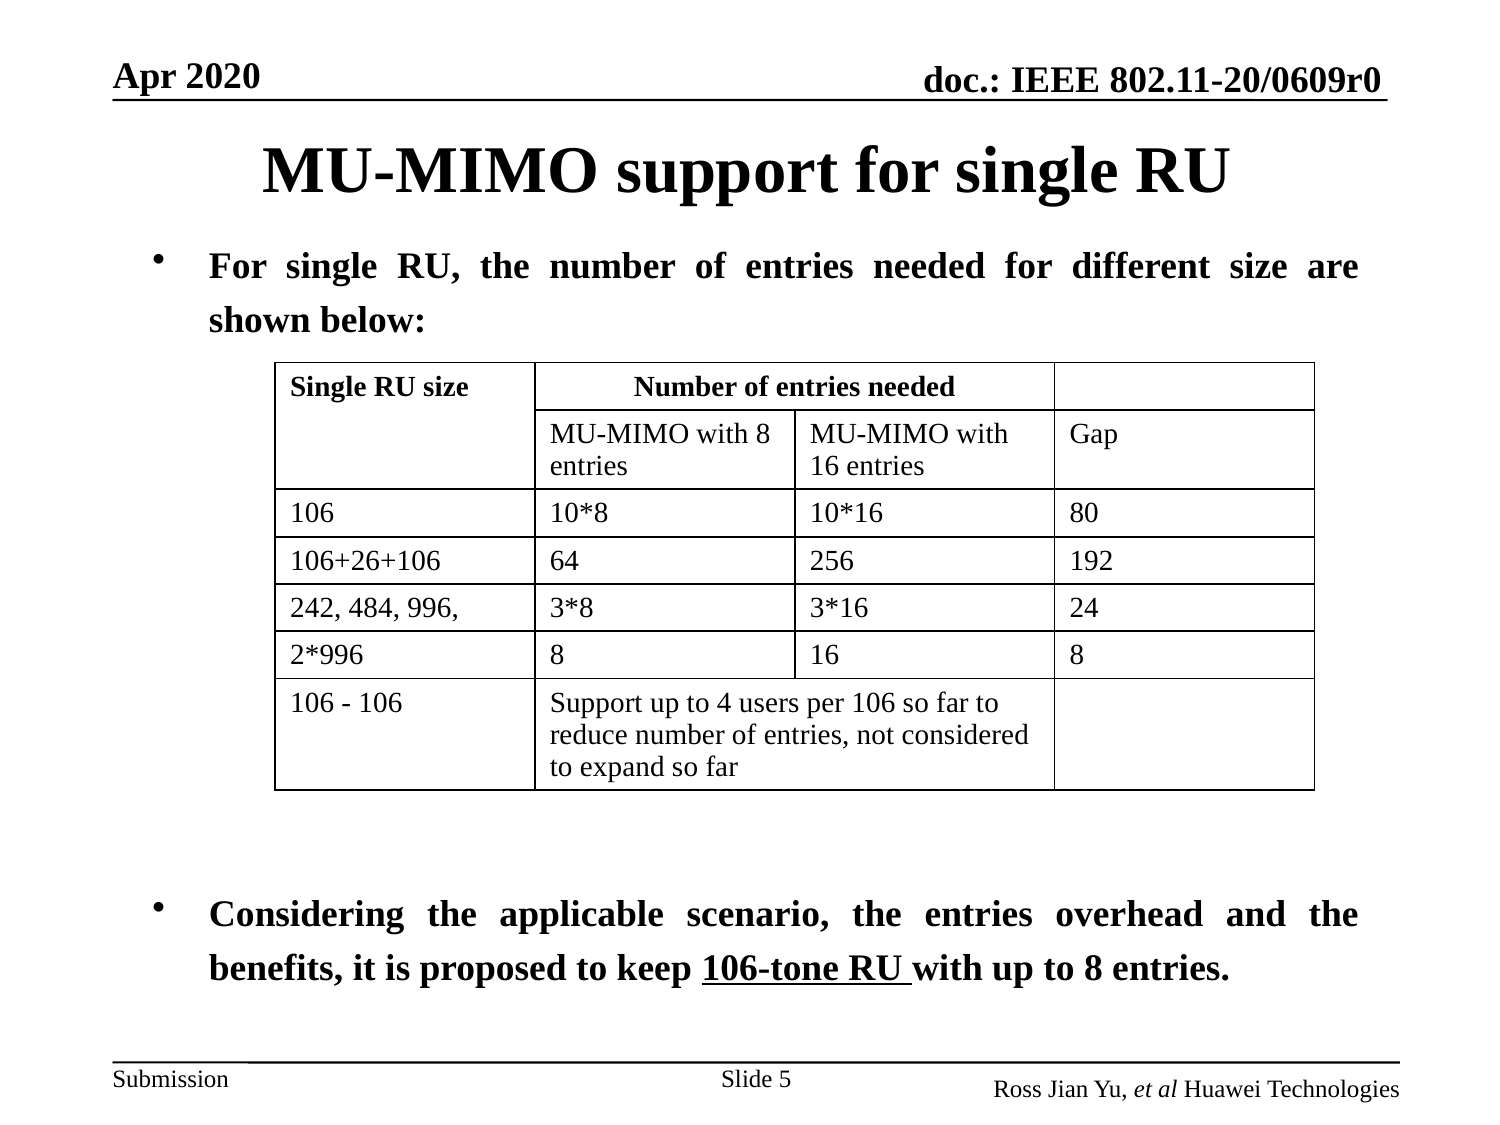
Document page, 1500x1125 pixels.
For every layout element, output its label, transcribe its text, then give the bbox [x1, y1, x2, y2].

table_cell 3*16 [796, 585, 1054, 630]
table_cell 80 [1055, 490, 1314, 536]
table_cell MU-MIMO with 8 entries [536, 411, 794, 488]
table_cell 2*996 [276, 632, 534, 678]
table_cell 10*16 [796, 490, 1054, 536]
table_cell Support up to 4 users per 106 so far to reduce number of entries, not considered to expand so far [536, 679, 1054, 789]
table_cell 8 [1055, 632, 1314, 678]
table_cell 3*8 [536, 585, 794, 630]
table_cell 8 [536, 632, 794, 678]
table_header Single RU size [276, 363, 534, 488]
title MU-MIMO support for single RU [99, 121, 1413, 210]
slide_number Slide 5 [712, 1061, 800, 1093]
table_header Number of entries needed [536, 363, 1054, 409]
table_cell 24 [1055, 585, 1314, 630]
table_cell 242, 484, 996, [276, 585, 534, 630]
table_header [1055, 363, 1314, 409]
table_cell Gap [1055, 411, 1314, 488]
table_cell 106 [276, 490, 534, 536]
table_cell MU-MIMO with 16 entries [796, 411, 1054, 488]
list For single RU, the number of entries needed for different size are shown below: Considering the applicable scenario, the entries overhead and the benefits, it is proposed to keep 106-tone RU with up to 8 entries. [137, 224, 1376, 1026]
table_cell 16 [796, 632, 1054, 678]
table_cell 106+26+106 [276, 538, 534, 583]
table_cell 64 [536, 538, 794, 583]
table_cell [1055, 679, 1314, 789]
table_cell 10*8 [536, 490, 794, 536]
table_cell 256 [796, 538, 1054, 583]
table_cell 106 - 106 [276, 679, 534, 789]
table_cell 192 [1055, 538, 1314, 583]
